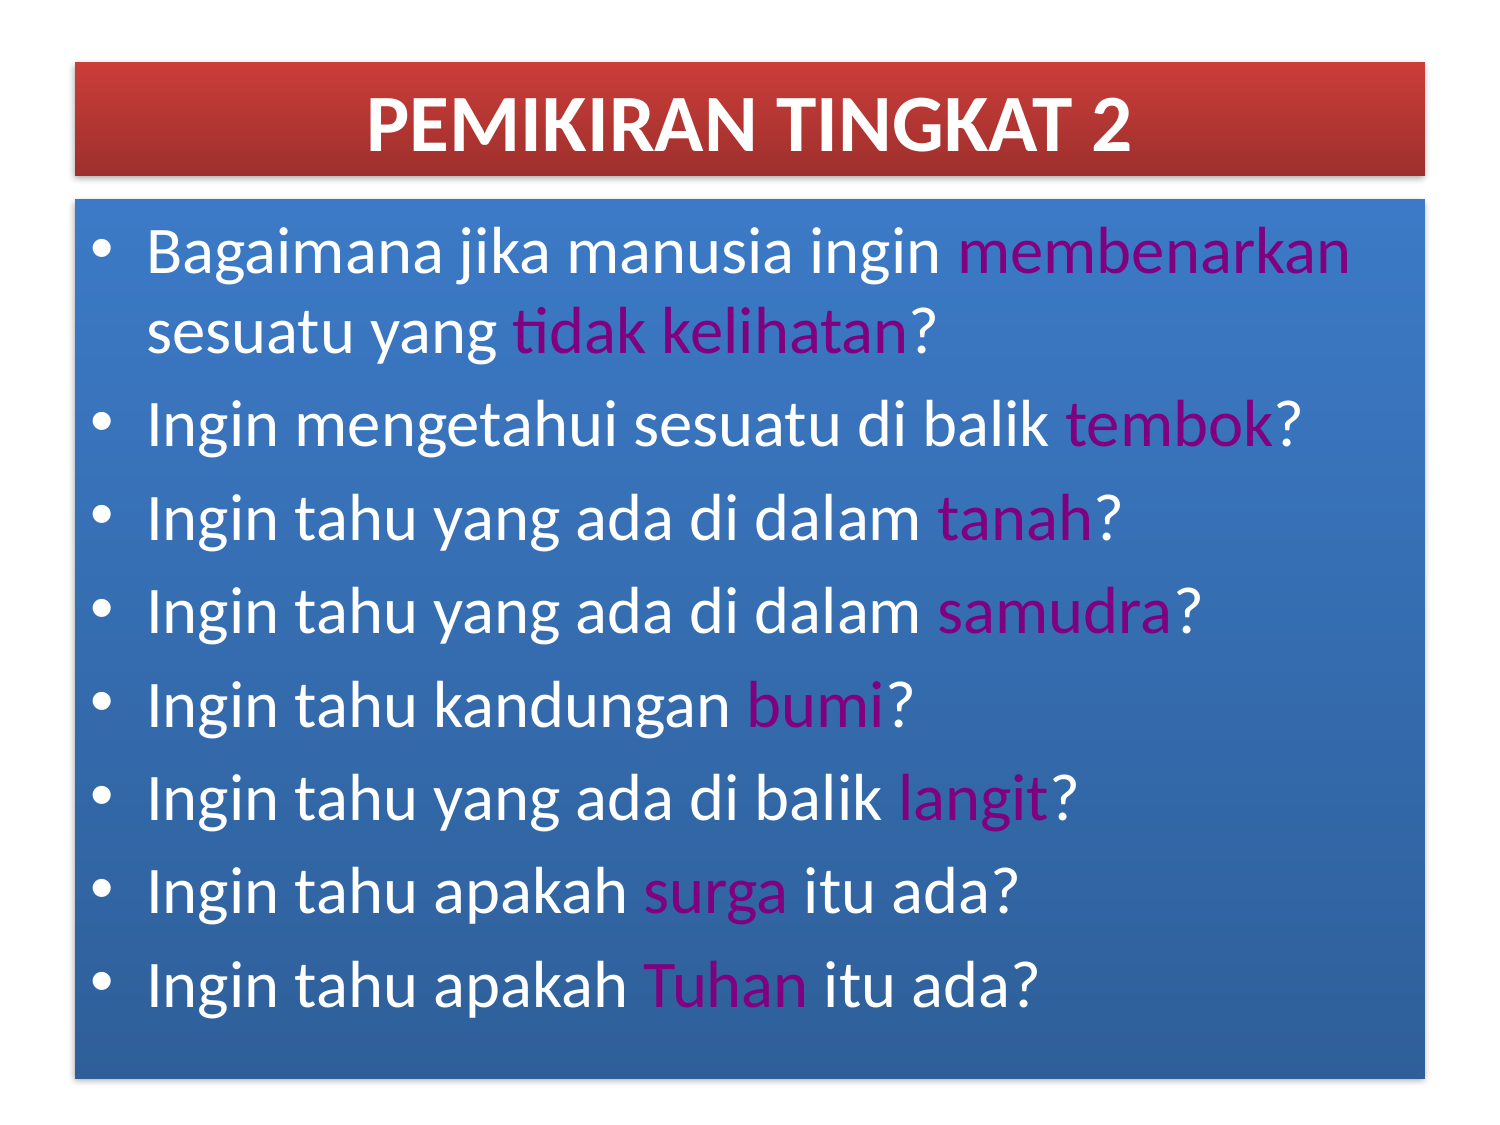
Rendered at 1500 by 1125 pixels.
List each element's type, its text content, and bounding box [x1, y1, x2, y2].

title PEMIKIRAN TINGKAT 2 [75, 62, 1425, 176]
list Bagaimana jika manusia ingin membenarkan sesuatu yang tidak kelihatan? Ingin mengetahui sesuatu di balik tembok? Ingin tahu yang ada di dalam tanah? Ingin tahu yang ada di dalam samudra? Ingin tahu kandungan bumi? Ingin tahu yang ada di balik langit? Ingin tahu apakah surga itu ada? Ingin tahu apakah Tuhan itu ada? [75, 199, 1425, 1079]
